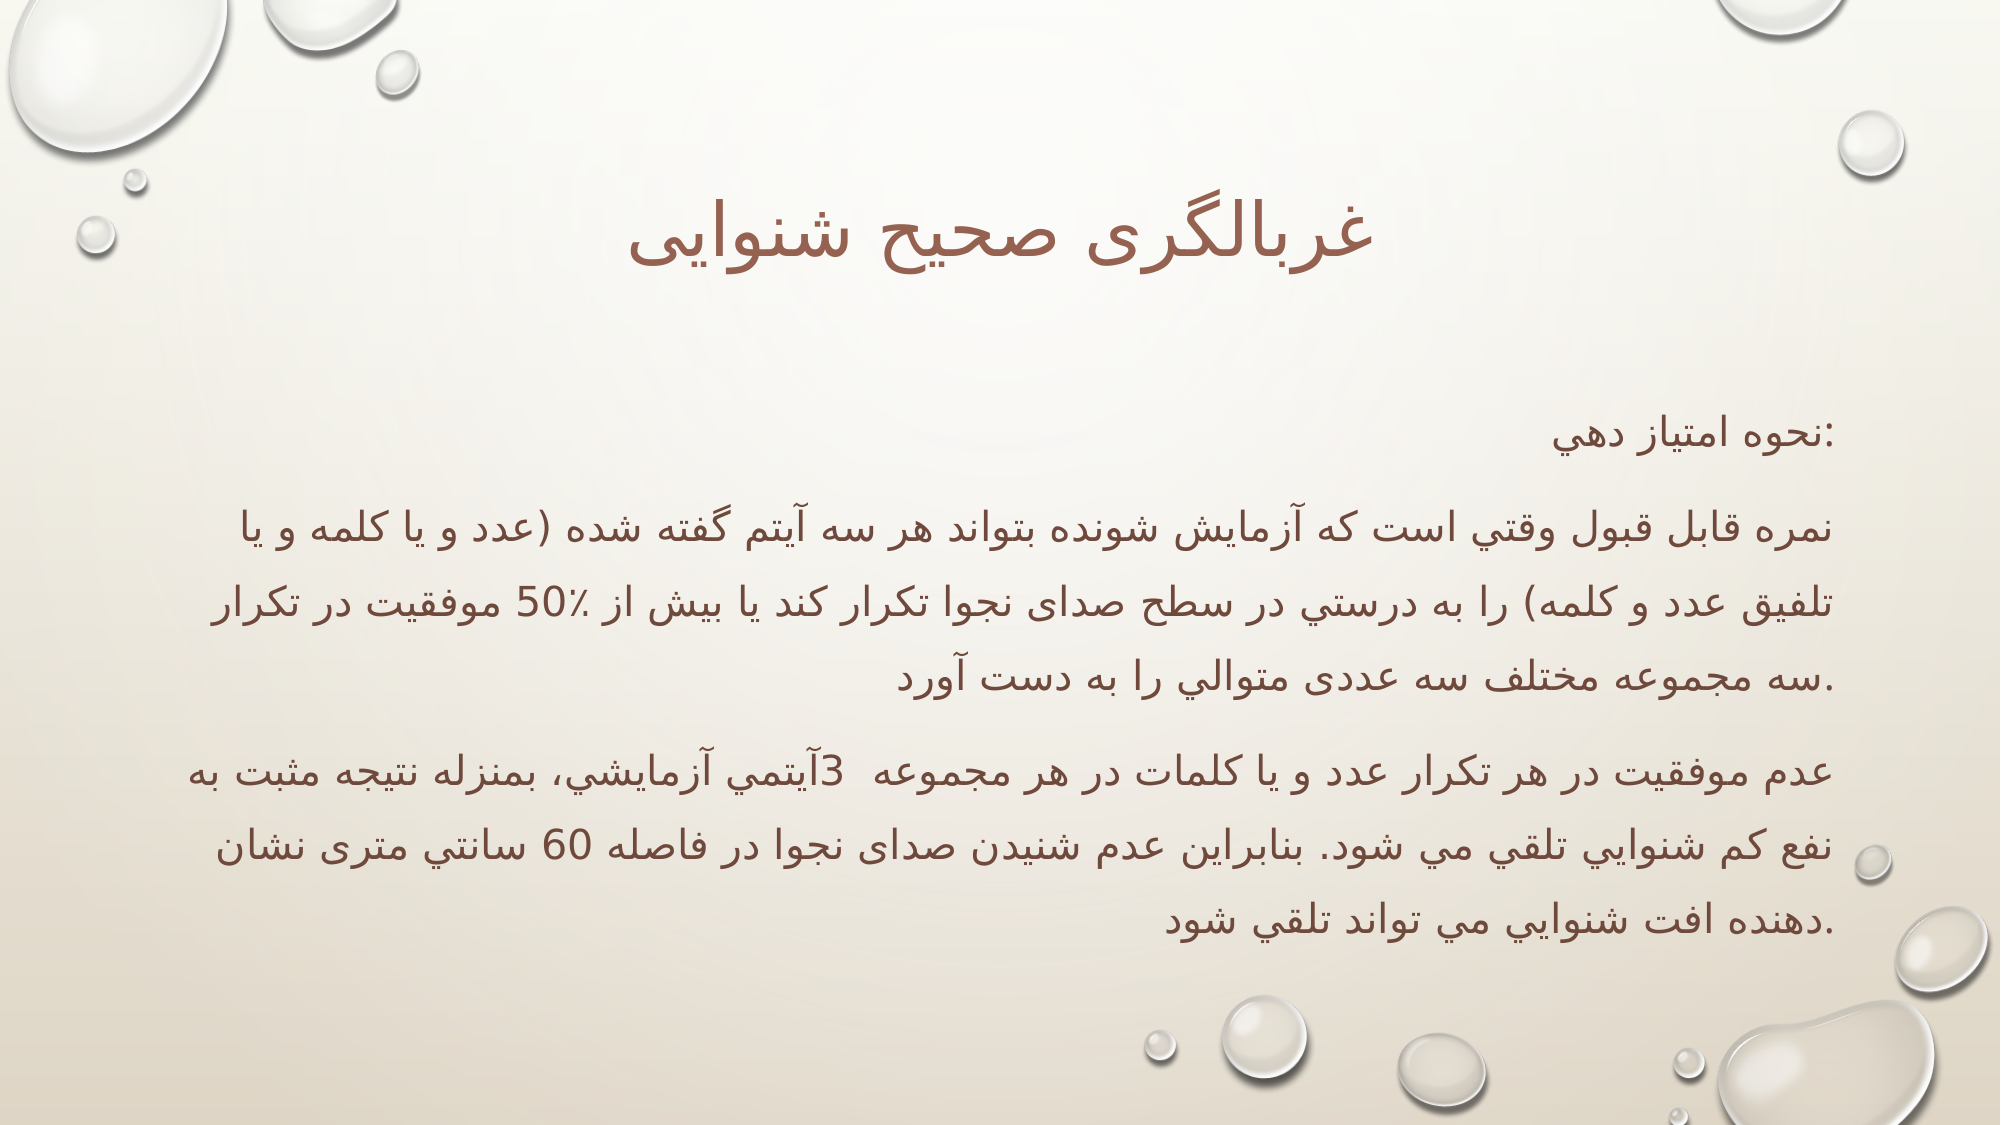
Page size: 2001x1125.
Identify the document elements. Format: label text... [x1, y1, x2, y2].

picture [0, 0, 2000, 1125]
list نحوه امتياز دهي: نمره قابل قبول وقتي است كه آزمايش شونده بتواند هر سه آيتم گفته شده (عدد و يا كلمه و يا تلفيق عدد و كلمه) را به درستي در سطح صدای نجوا تكرار كند يا بيش از ٪50 موفقيت در تكرار سه مجموعه مختلف سه عددی متوالي را به دست آورد. عدم موفقيت در هر تكرار عدد و يا كلمات در هر مجموعه 3آيتمي آزمايشي، بمنزله نتيجه مثبت به نفع كم شنوايي تلقي مي شود. بنابراين عدم شنيدن صدای نجوا در فاصله 60 سانتي متری نشان دهنده افت شنوايي مي تواند تلقي شود. [149, 388, 1850, 950]
title غربالگری صحیح شنوایی [149, 101, 1851, 364]
